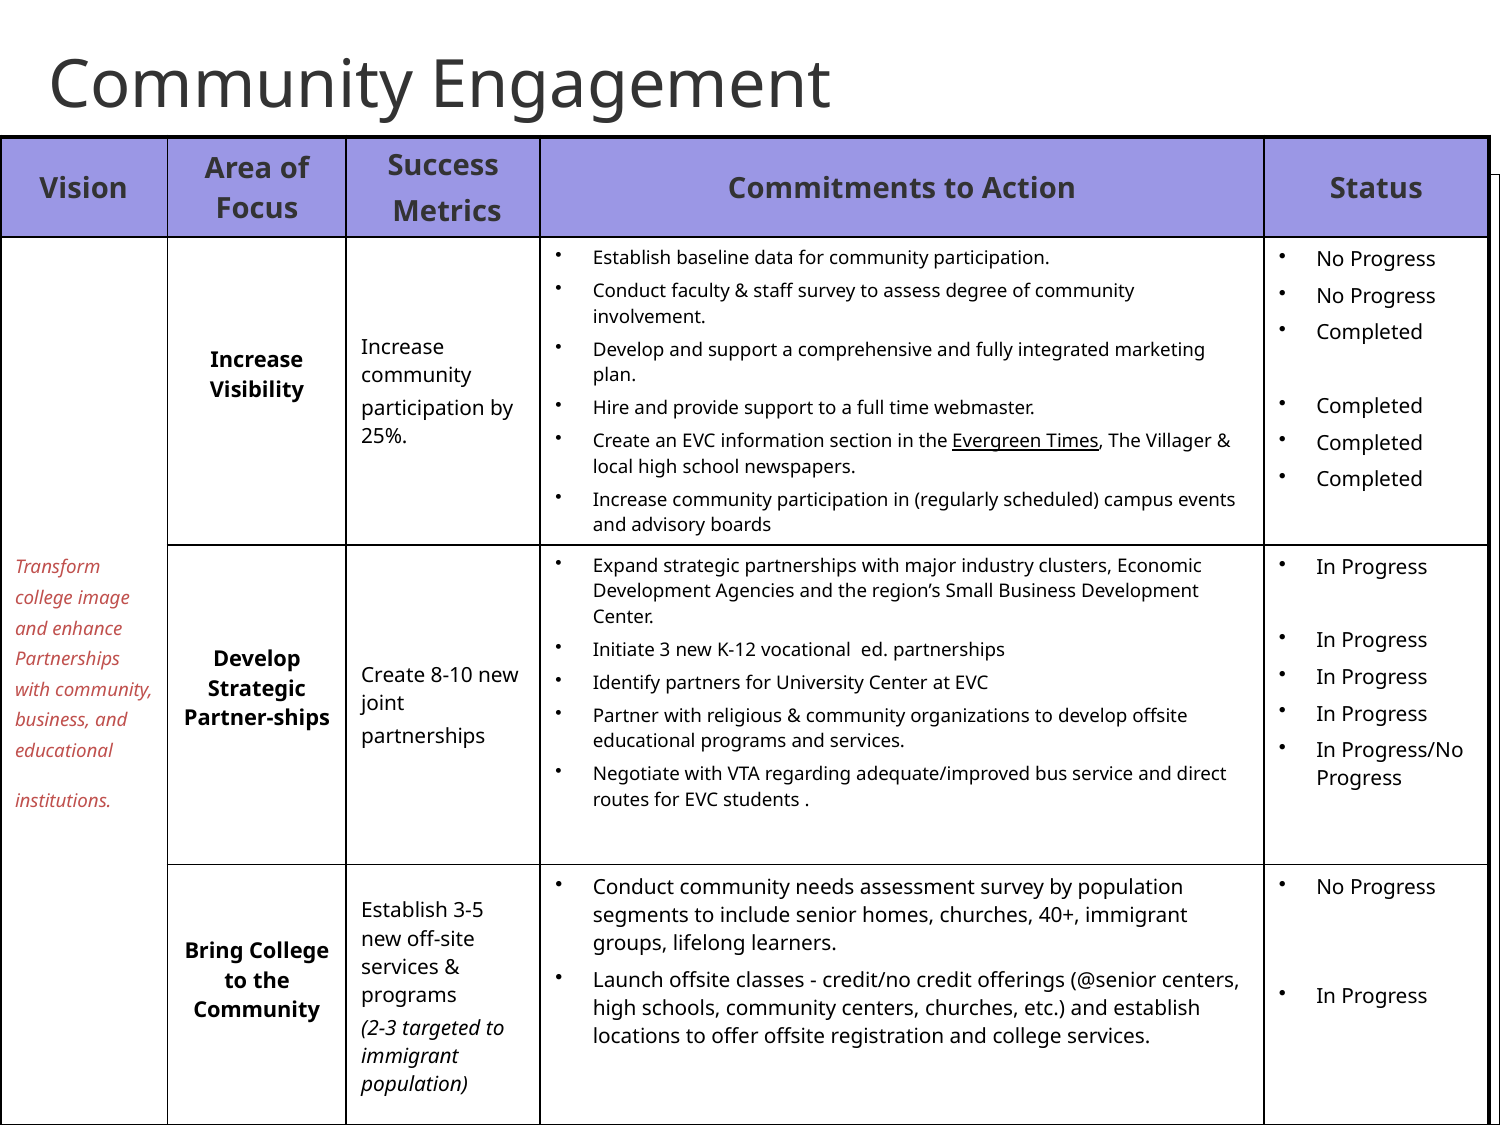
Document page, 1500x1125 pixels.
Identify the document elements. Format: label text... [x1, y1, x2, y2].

table_header Commitments to Action [541, 139, 1263, 236]
text_box [1491, 174, 1500, 1125]
table_header Success Metrics [347, 139, 539, 236]
table_header Vision [2, 139, 167, 236]
table_header Area of Focus [168, 139, 345, 236]
table_cell Conduct community needs assessment survey by population segments to include senior homes, churches, 40+, immigrant groups, lifelong learners. Launch offsite classes - credit/no credit offerings (@senior centers, high schools, community centers, churches, etc.) and establish locations to offer offsite registration and college services. [541, 865, 1263, 1125]
table_cell Develop Strategic Partner-ships [168, 546, 345, 864]
table_cell Increase community participation by 25%. [347, 238, 539, 544]
table_cell Increase Visibility [168, 238, 345, 544]
table_cell Establish 3-5 new off-site services & programs (2-3 targeted to immigrant population) [347, 865, 539, 1125]
table_cell Establish baseline data for community participation. Conduct faculty & staff survey to assess degree of community involvement. Develop and support a comprehensive and fully integrated marketing plan. Hire and provide support to a full time webmaster. Create an EVC information section in the Evergreen Times, The Villager & local high school newspapers. Increase community participation in (regularly scheduled) campus events and advisory boards [541, 238, 1263, 544]
table_cell Expand strategic partnerships with major industry clusters, Economic Development Agencies and the region’s Small Business Development Center. Initiate 3 new K-12 vocational ed. partnerships Identify partners for University Center at EVC Partner with religious & community organizations to develop offsite educational programs and services. Negotiate with VTA regarding adequate/improved bus service and direct routes for EVC students . [541, 546, 1263, 864]
table_cell Bring College to the Community [168, 865, 345, 1125]
table_cell No Progress In Progress [1265, 865, 1487, 1125]
table_cell In Progress In Progress In Progress In Progress In Progress/No Progress [1265, 546, 1487, 864]
table_cell Transform college image and enhance Partnerships with community, business, and educational institutions. [2, 238, 167, 1125]
text_box Community Engagement [33, 24, 1414, 137]
table_cell Create 8-10 new joint partnerships [347, 546, 539, 864]
table_header Status [1265, 139, 1487, 236]
table_cell No Progress No Progress Completed Completed Completed Completed [1265, 238, 1487, 544]
